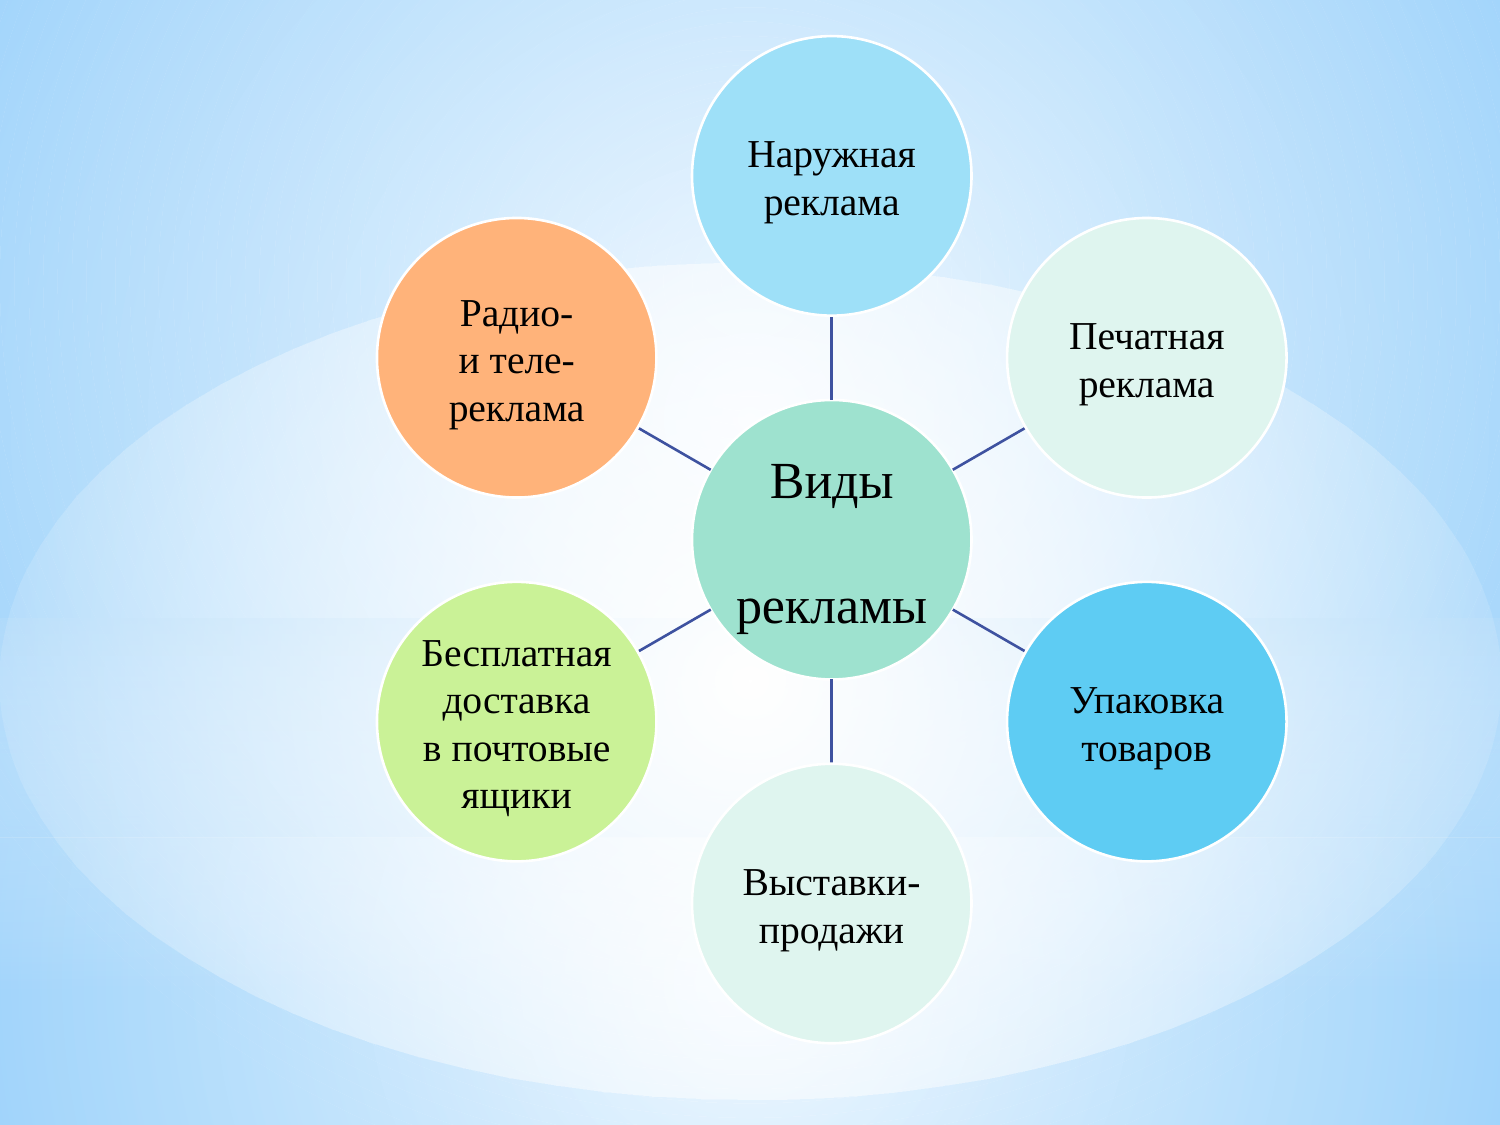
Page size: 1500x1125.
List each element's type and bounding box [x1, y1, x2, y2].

text_box [181, 32, 1482, 1048]
